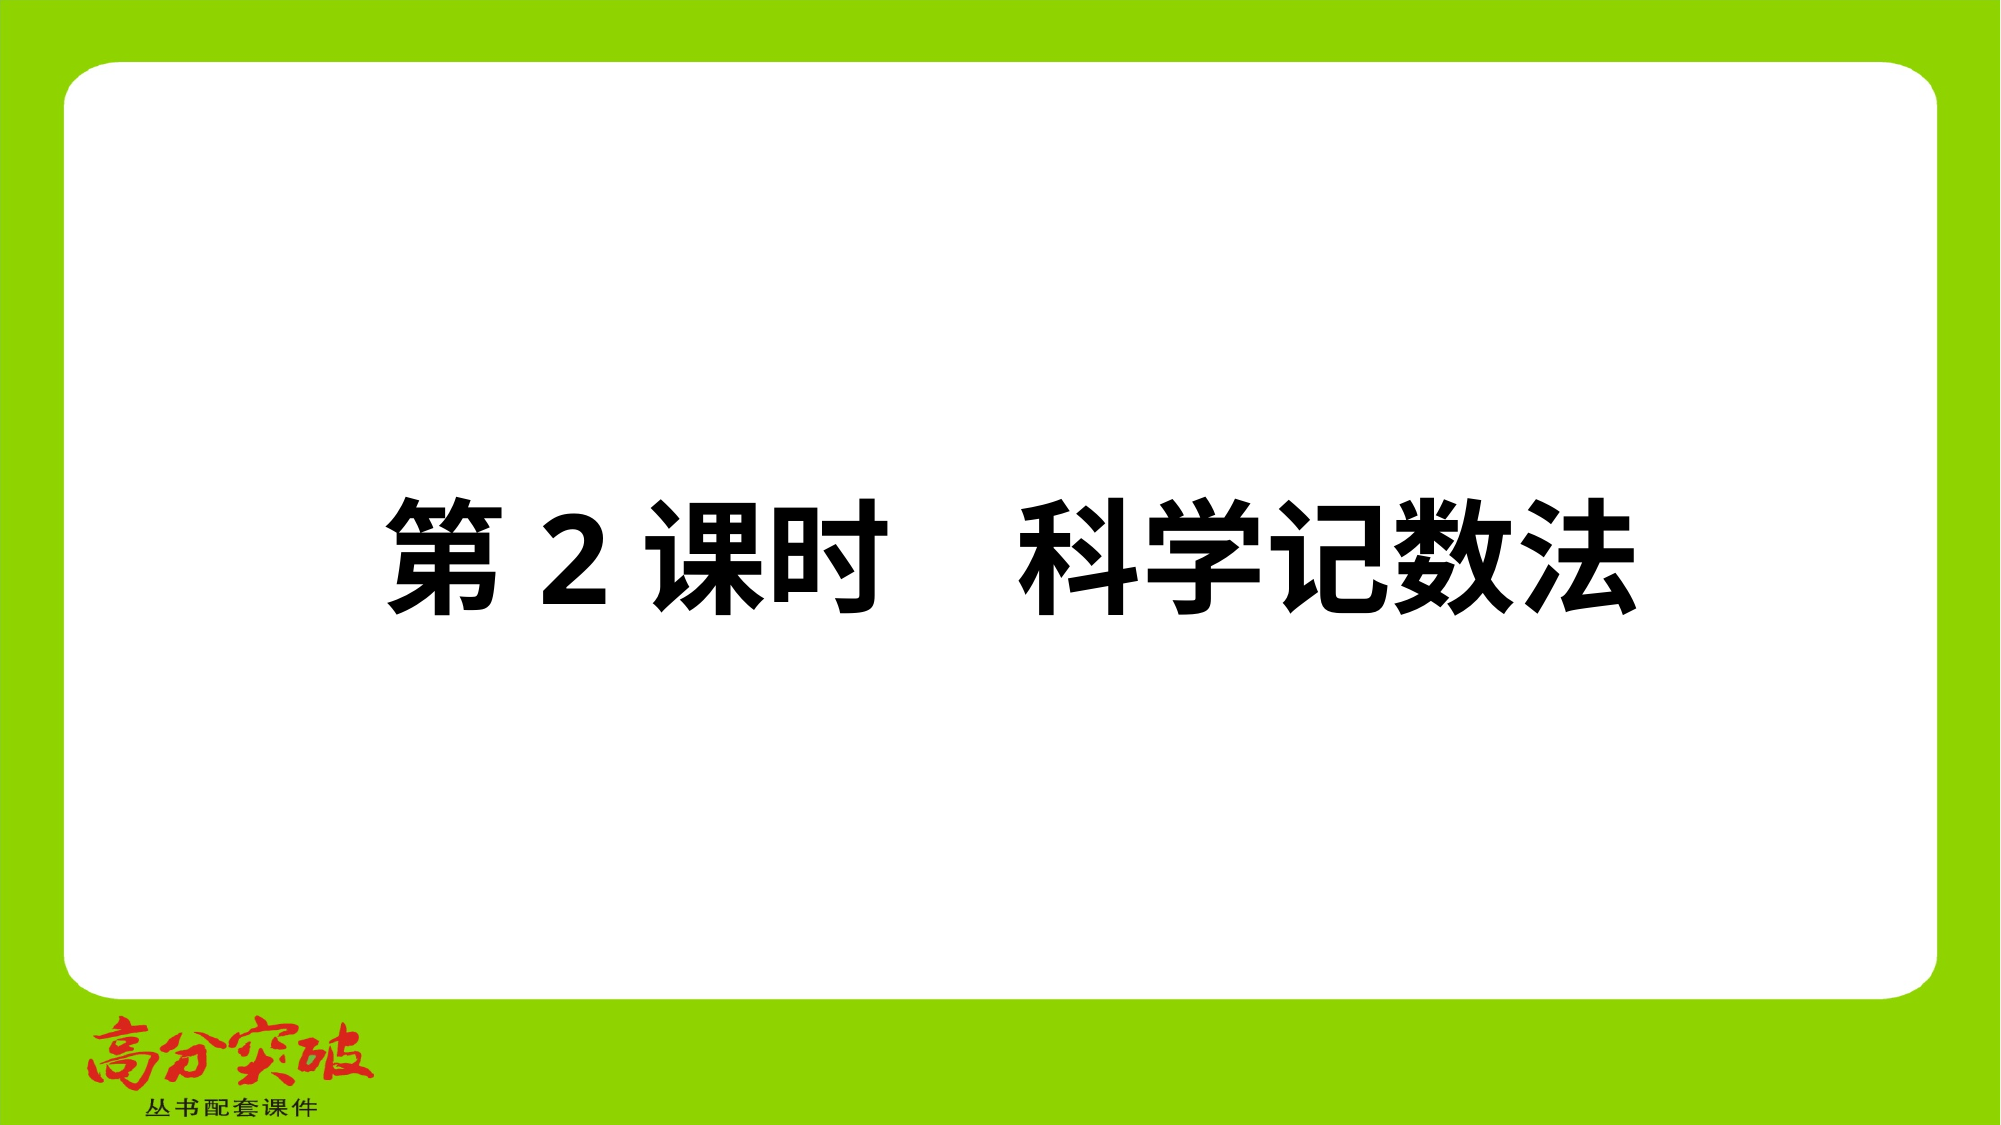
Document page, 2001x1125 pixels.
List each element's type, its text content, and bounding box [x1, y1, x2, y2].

text_box 第2课时 科学记数法 [255, 397, 1768, 637]
picture [0, 0, 2001, 1125]
